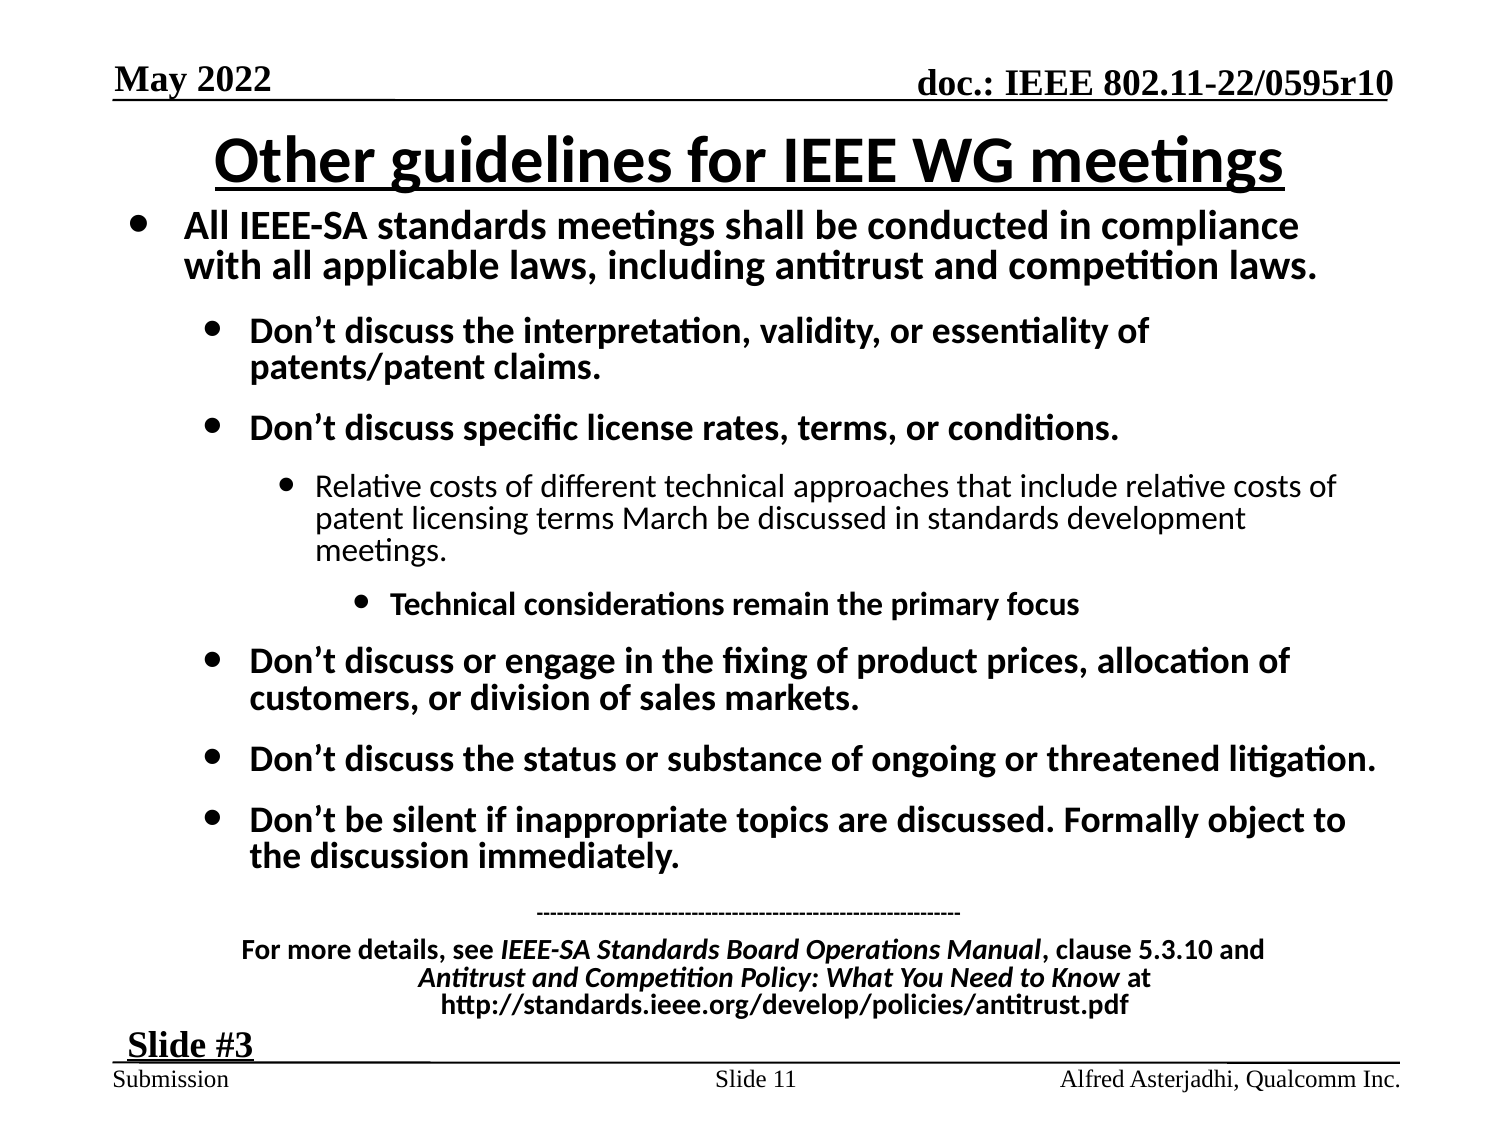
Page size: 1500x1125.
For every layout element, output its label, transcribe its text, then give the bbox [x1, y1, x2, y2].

list All IEEE-SA standards meetings shall be conducted in compliance with all applicable laws, including antitrust and competition laws. Don’t discuss the interpretation, validity, or essentiality of patents/patent claims. Don’t discuss specific license rates, terms, or conditions. Relative costs of different technical approaches that include relative costs of patent licensing terms March be discussed in standards development meetings. Technical considerations remain the primary focus Don’t discuss or engage in the fixing of product prices, allocation of customers, or division of sales markets. Don’t discuss the status or substance of ongoing or threatened litigation. Don’t be silent if inappropriate topics are discussed. Formally object to the discussion immediately. --------------------------------------------------------------- For more details, see IEEE-SA Standards Board Operations Manual, clause 5.3.10 and Antitrust and Competition Policy: What You Need to Know at http://standards.ieee.org/develop/policies/antitrust.pdf [112, 199, 1402, 1063]
footer Alfred Asterjadhi, Qualcomm Inc. [878, 1061, 1402, 1093]
slide_number Slide 11 [712, 1061, 800, 1123]
text_box Slide #3 [112, 1012, 269, 1073]
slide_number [114, 54, 493, 100]
title Other guidelines for IEEE WG meetings [112, 112, 1388, 199]
